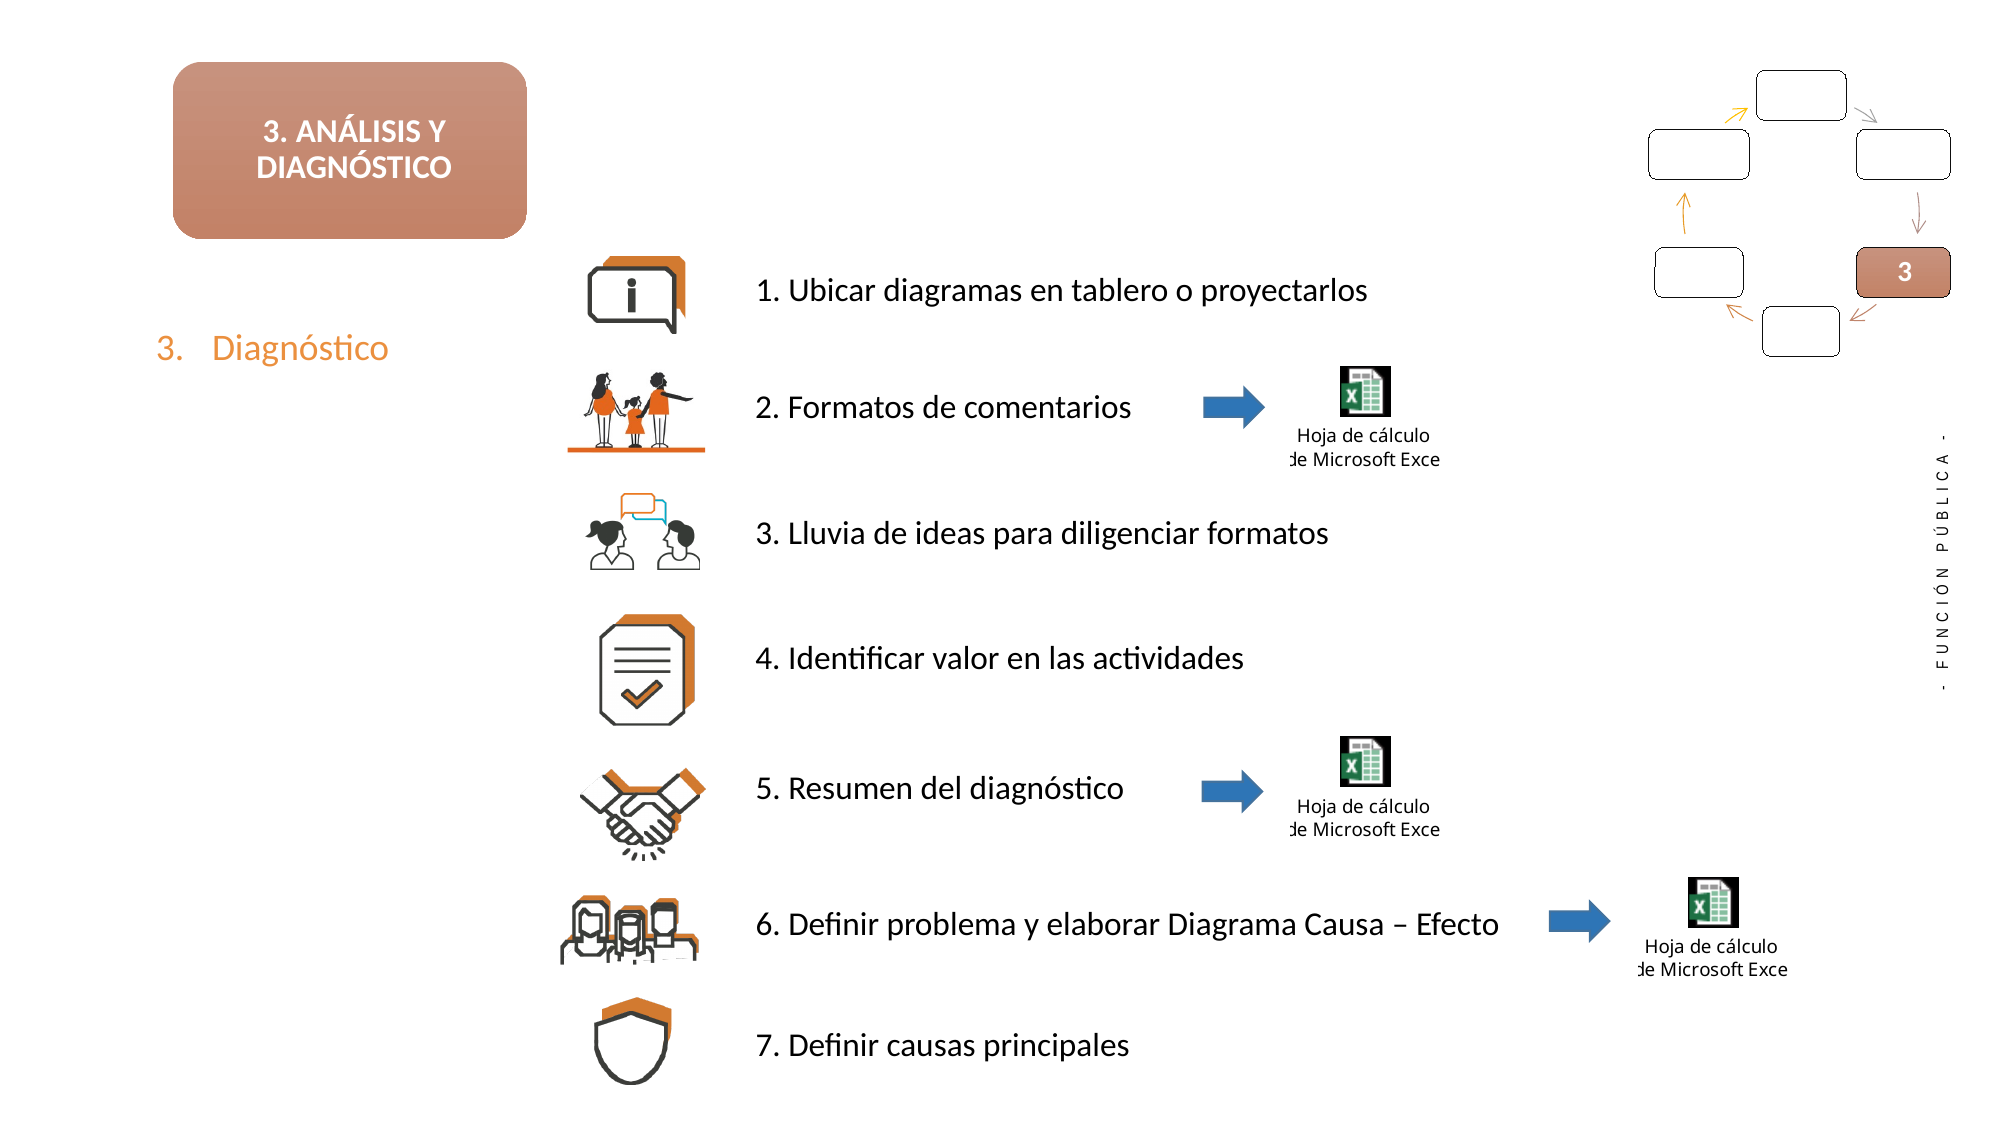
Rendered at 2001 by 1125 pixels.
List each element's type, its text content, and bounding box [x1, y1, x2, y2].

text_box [556, 256, 1573, 1085]
text_box [1573, 899, 1611, 943]
text_box Diagnóstico [141, 315, 556, 376]
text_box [172, 61, 529, 239]
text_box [1638, 877, 1789, 1004]
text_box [1290, 736, 1441, 864]
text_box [1518, 70, 2000, 357]
